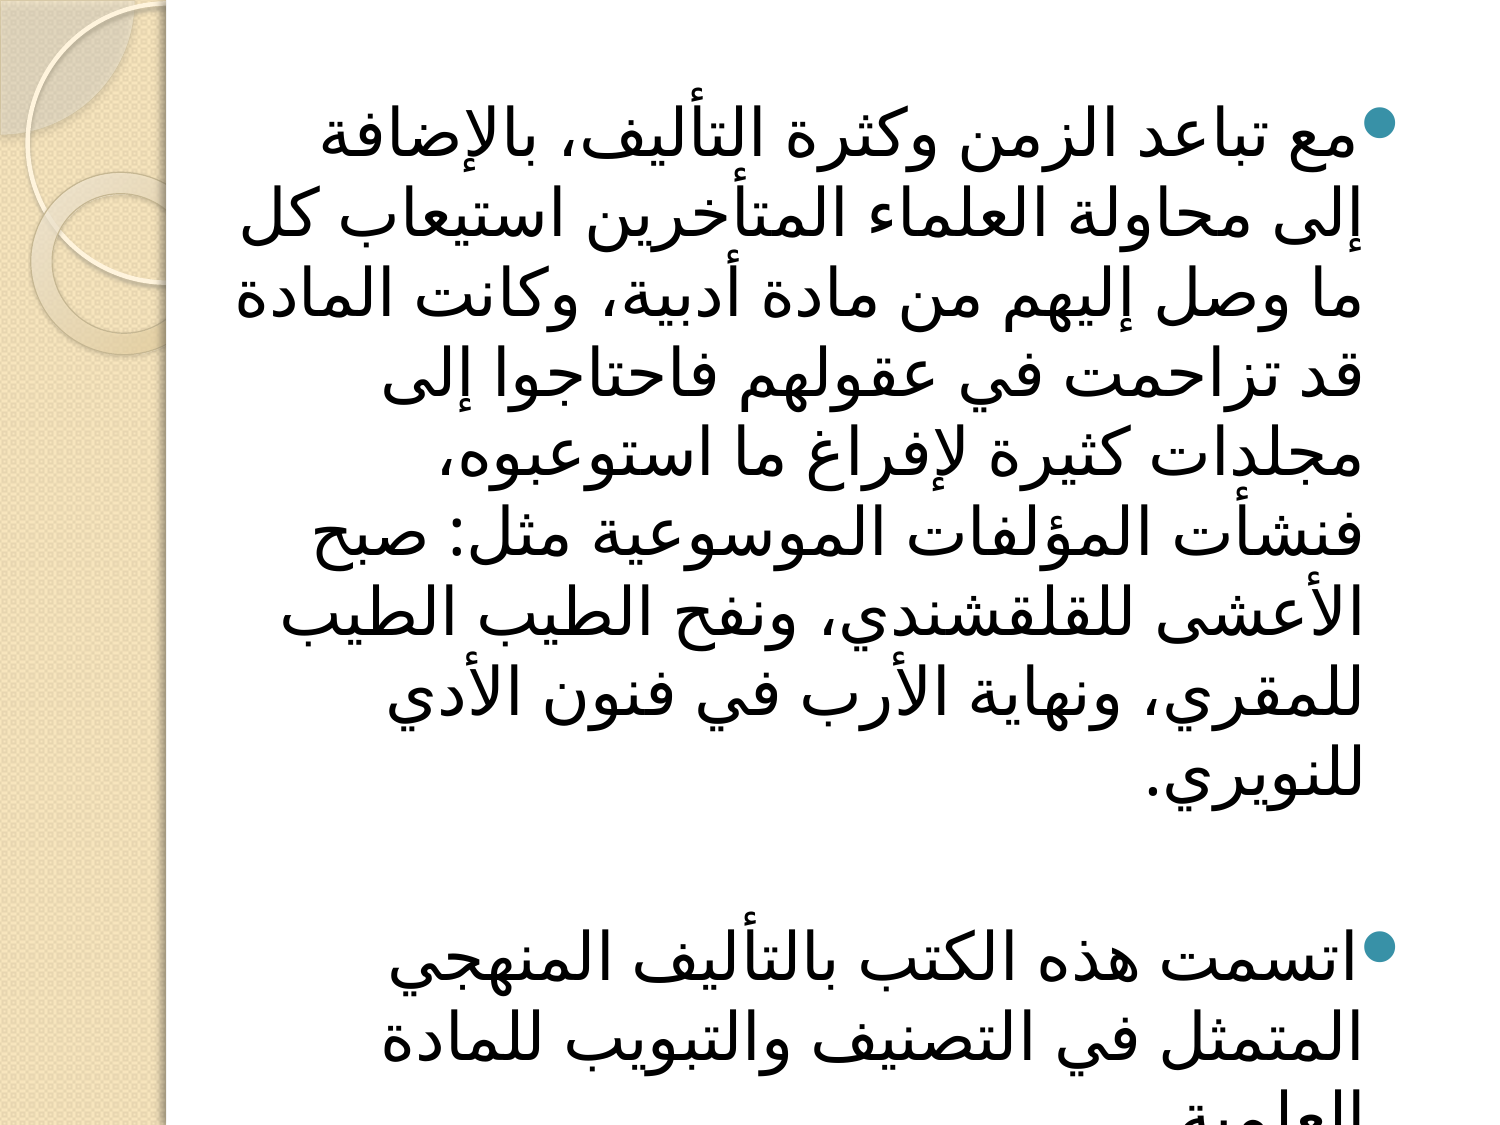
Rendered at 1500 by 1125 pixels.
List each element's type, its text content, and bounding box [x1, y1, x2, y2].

list مع تباعد الزمن وكثرة التأليف، بالإضافة إلى محاولة العلماء المتأخرين استيعاب كل ما وصل إليهم من مادة أدبية، وكانت المادة قد تزاحمت في عقولهم فاحتاجوا إلى مجلدات كثيرة لإفراغ ما استوعبوه، فنشأت المؤلفات الموسوعية مثل: صبح الأعشى للقلقشندي، ونفح الطيب الطيب للمقري، ونهاية الأرب في فنون الأدي للنويري. اتسمت هذه الكتب بالتأليف المنهجي المتمثل في التصنيف والتبويب للمادة العلمية. [211, 82, 1442, 1049]
